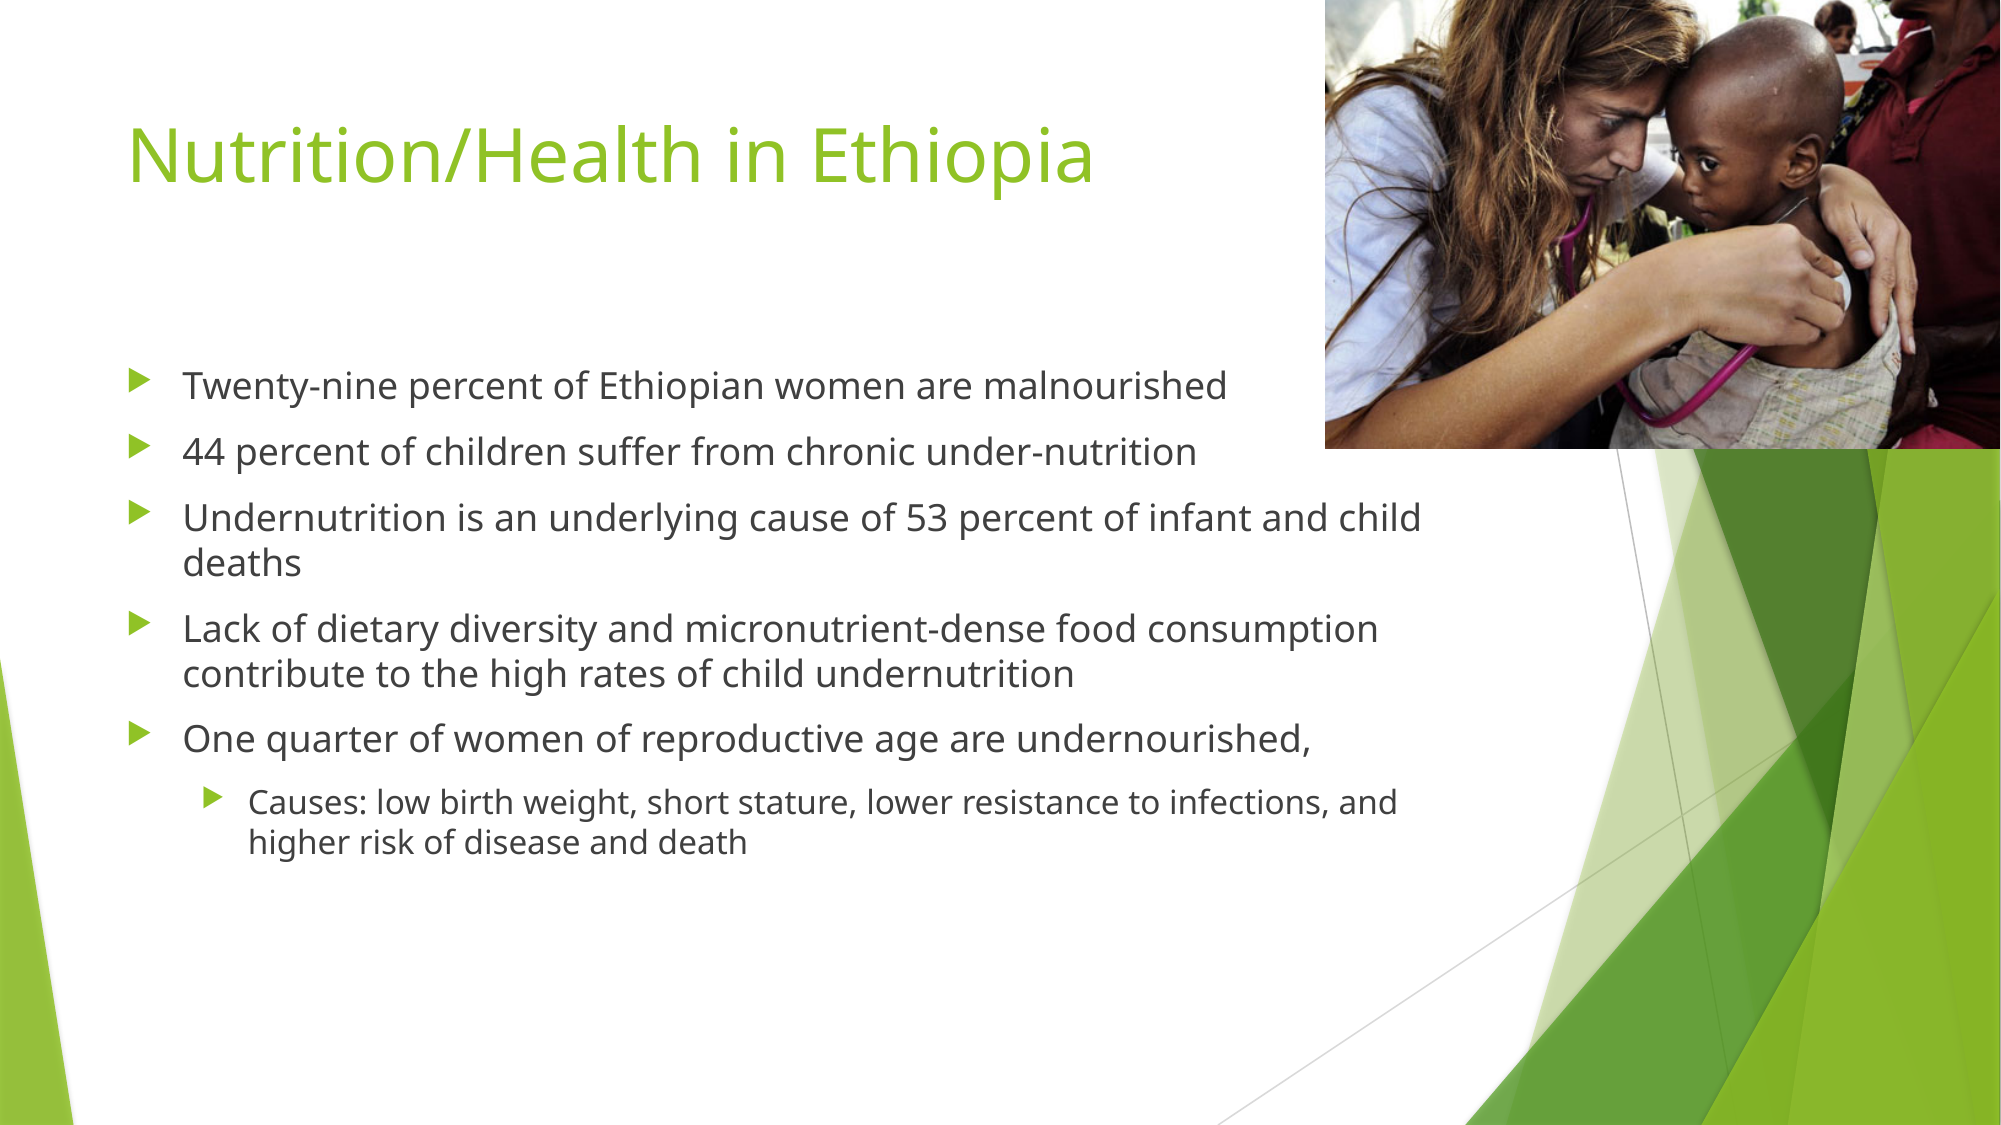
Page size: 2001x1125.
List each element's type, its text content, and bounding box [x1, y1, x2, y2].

picture [1324, 0, 2000, 450]
title Nutrition/Health in Ethiopia [111, 99, 1319, 317]
list Twenty-nine percent of Ethiopian women are malnourished 44 percent of children suffer from chronic under-nutrition Undernutrition is an underlying cause of 53 percent of infant and child deaths Lack of dietary diversity and micronutrient-dense food consumption contribute to the high rates of child undernutrition One quarter of women of reproductive age are undernourished, Causes: low birth weight, short stature, lower resistance to infections, and higher risk of disease and death [111, 354, 1522, 992]
